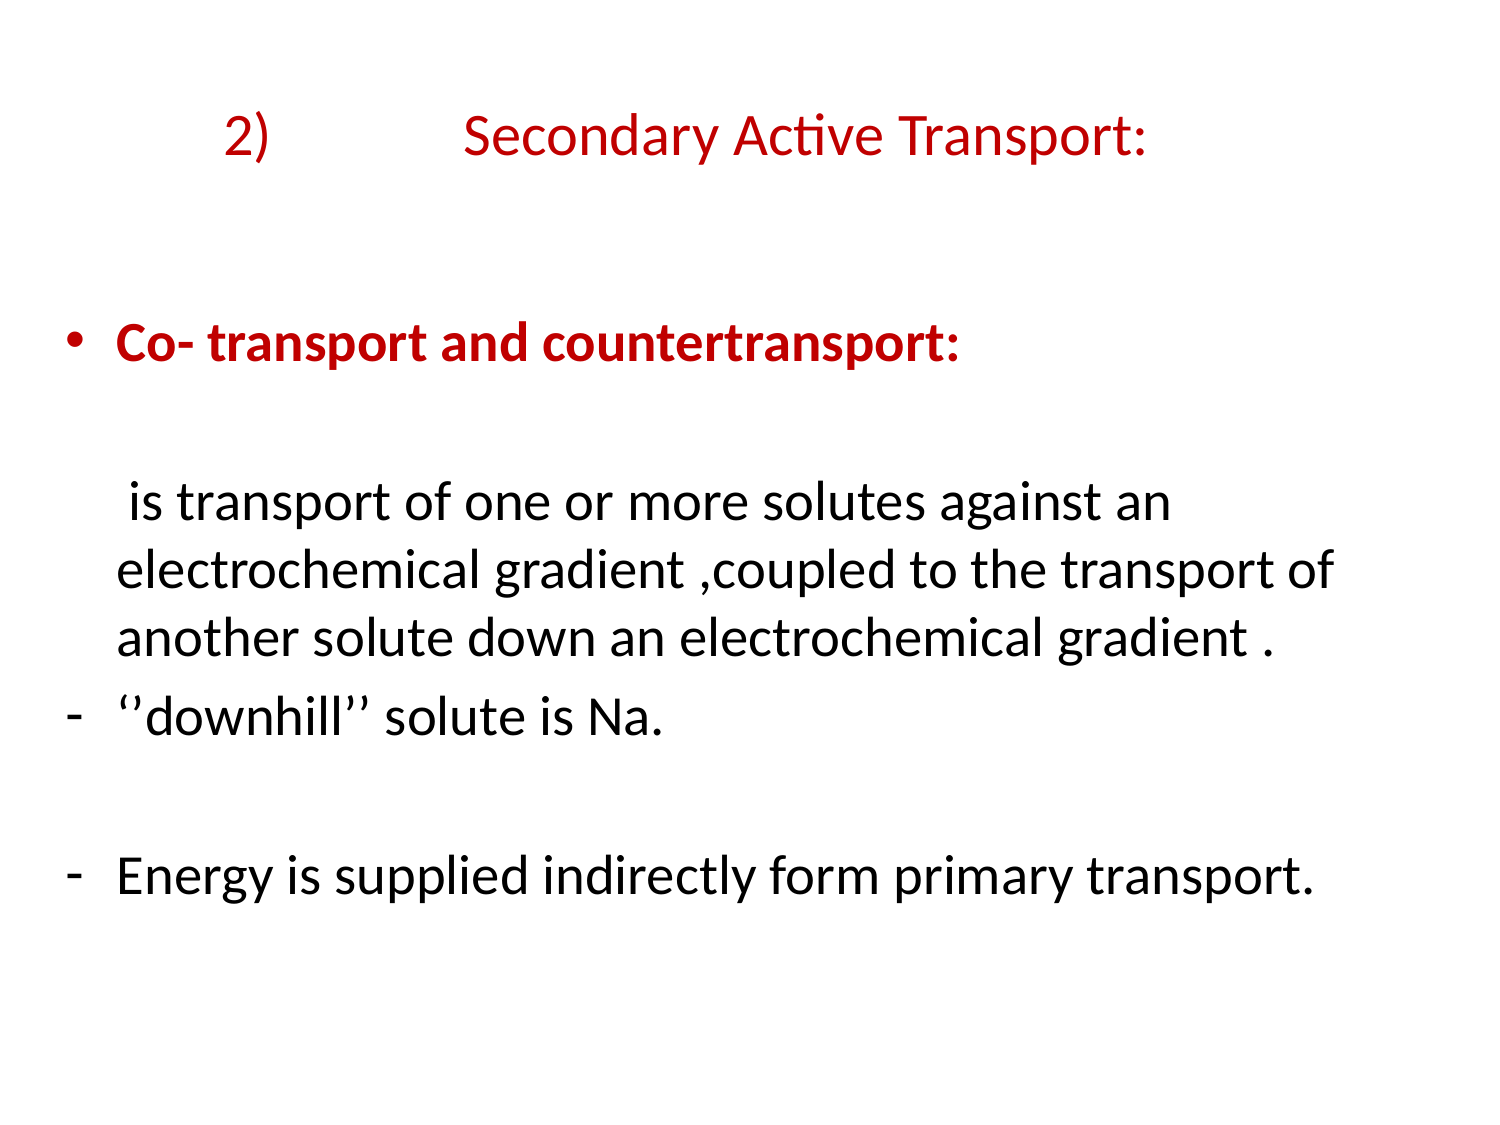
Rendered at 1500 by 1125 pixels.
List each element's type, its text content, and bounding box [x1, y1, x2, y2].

title Secondary Active Transport: [37, 87, 1475, 249]
list Co- transport and countertransport: is transport of one or more solutes against an electrochemical gradient ,coupled to the transport of another solute down an electrochemical gradient . ‘’downhill’’ solute is Na. Energy is supplied indirectly form primary transport. [50, 297, 1475, 928]
